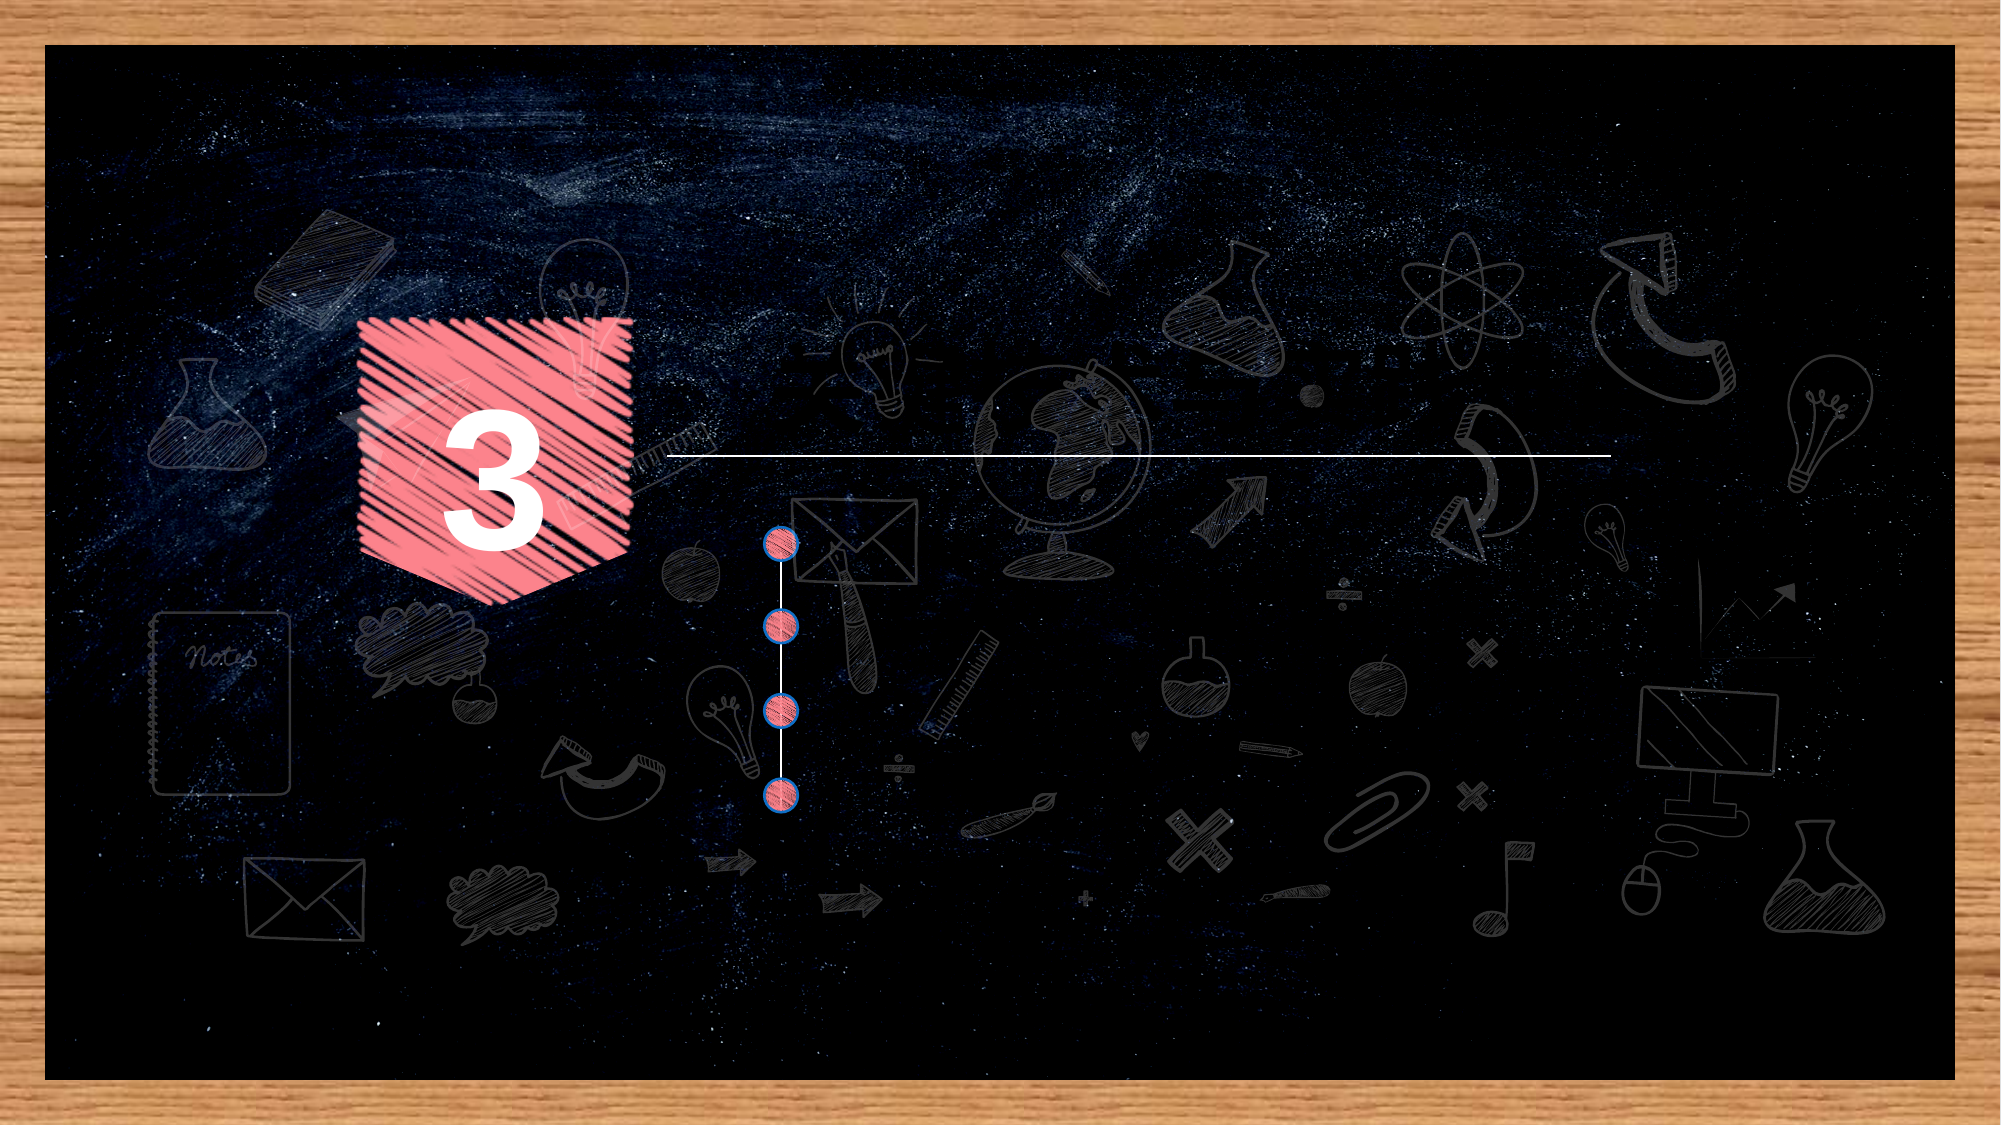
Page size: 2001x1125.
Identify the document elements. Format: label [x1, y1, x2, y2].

picture [46, 46, 1954, 1079]
text_box [143, 209, 1888, 947]
text_box [0, 0, 2000, 1125]
